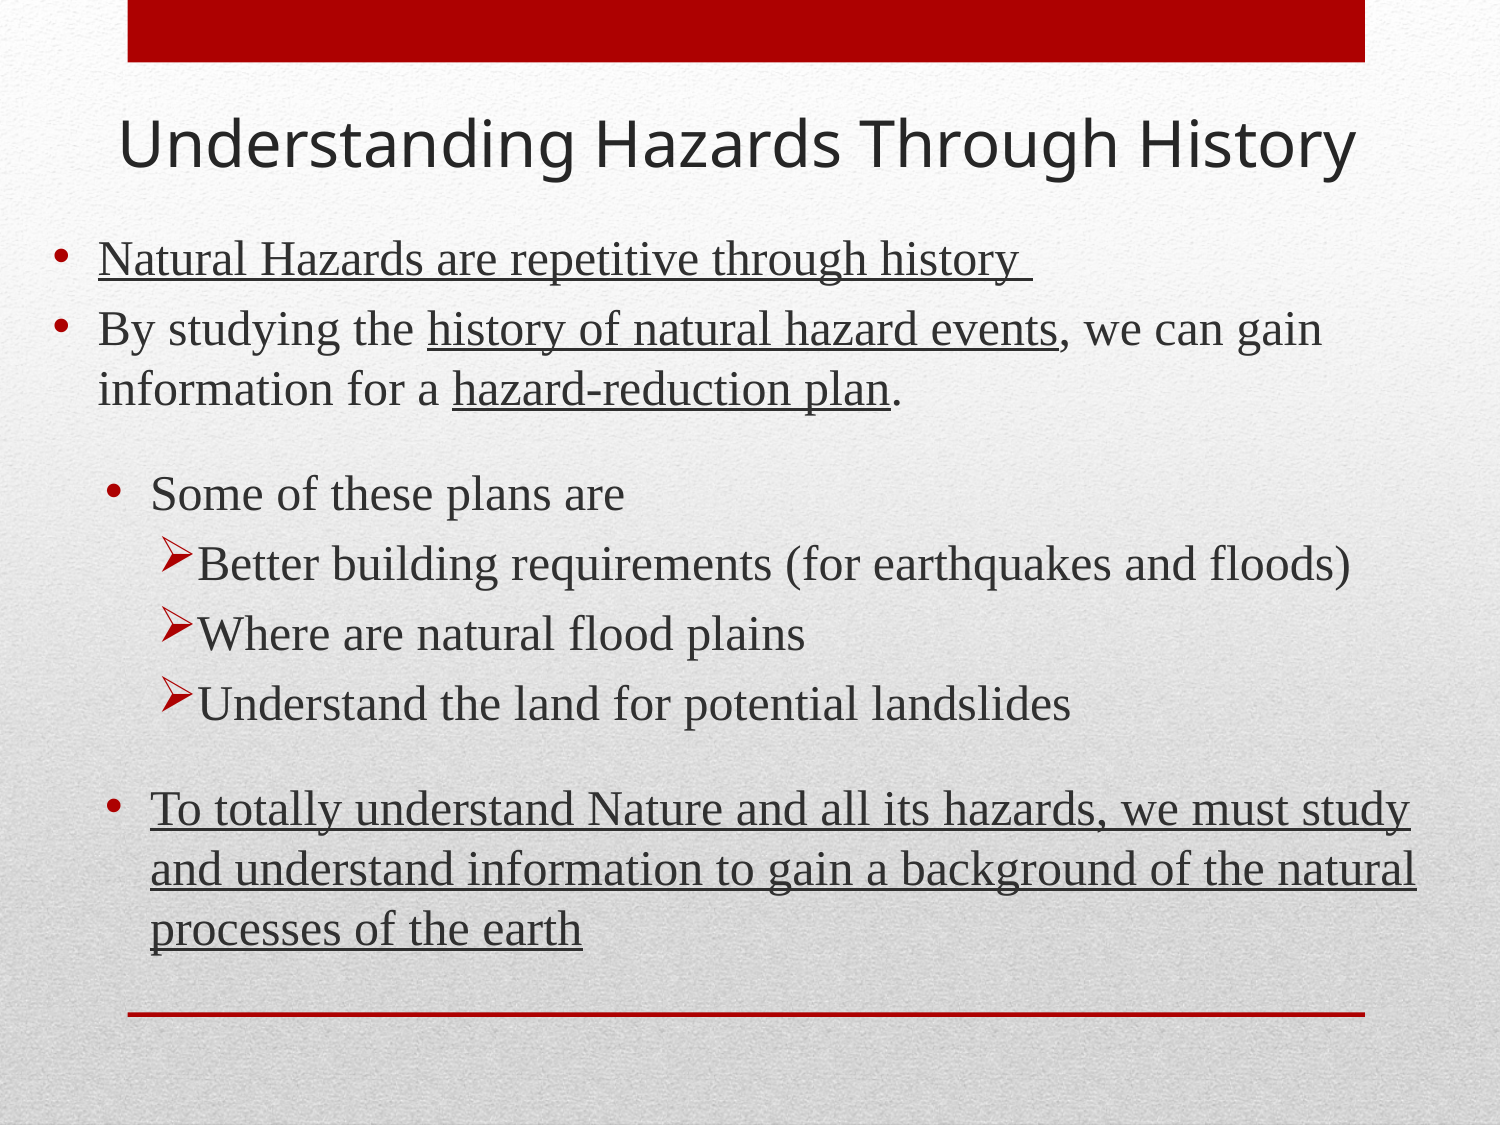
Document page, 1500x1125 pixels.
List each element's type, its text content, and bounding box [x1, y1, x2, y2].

list Natural Hazards are repetitive through history By studying the history of natural hazard events, we can gain information for a hazard-reduction plan. Some of these plans are Better building requirements (for earthquakes and floods) Where are natural flood plains Understand the land for potential landslides To totally understand Nature and all its hazards, we must study and understand information to gain a background of the natural processes of the earth [37, 162, 1438, 1019]
title Understanding Hazards Through History [0, 50, 1475, 188]
